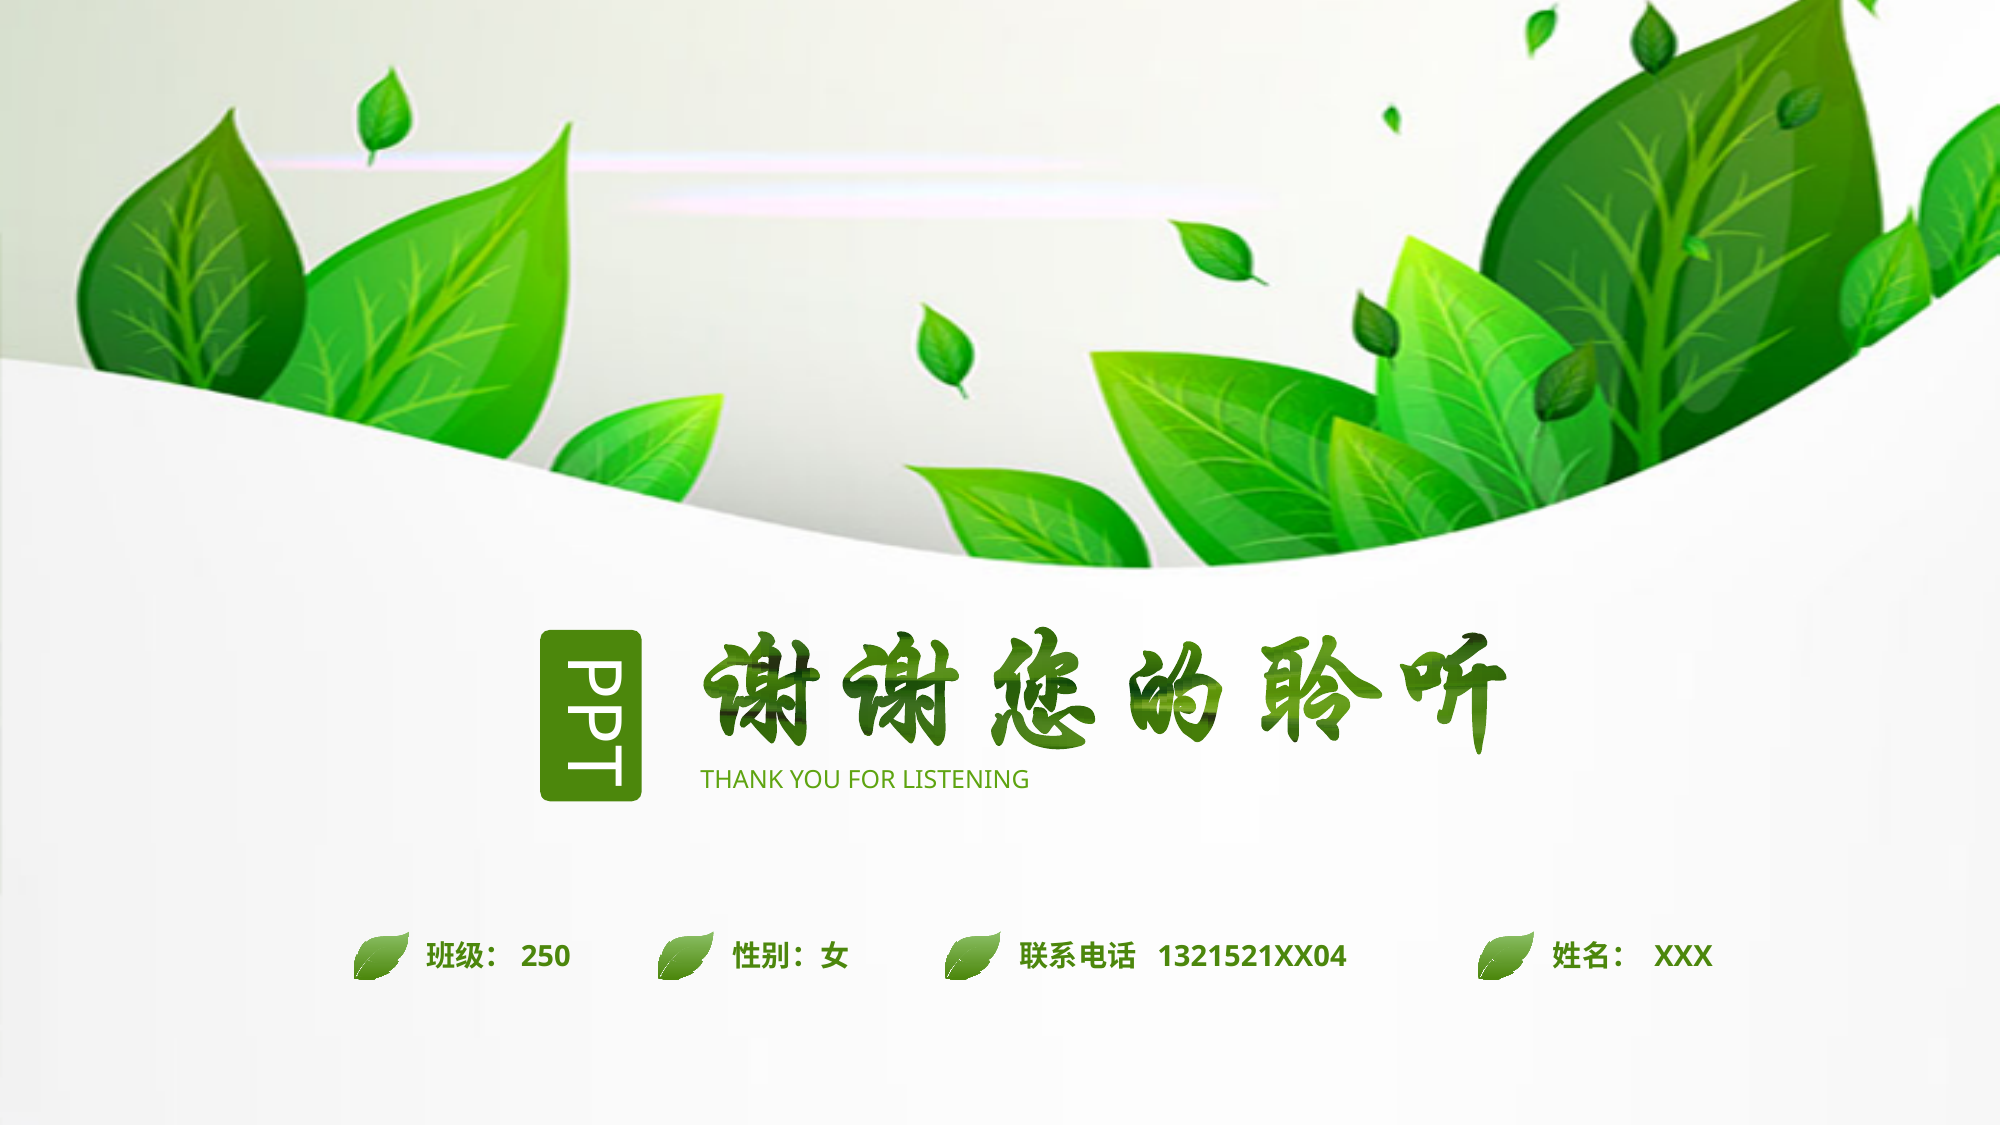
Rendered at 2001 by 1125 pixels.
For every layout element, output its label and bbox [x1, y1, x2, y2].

text_box [353, 930, 1829, 981]
picture [0, 0, 2000, 1125]
text_box [530, 629, 652, 802]
text_box [685, 626, 1525, 802]
